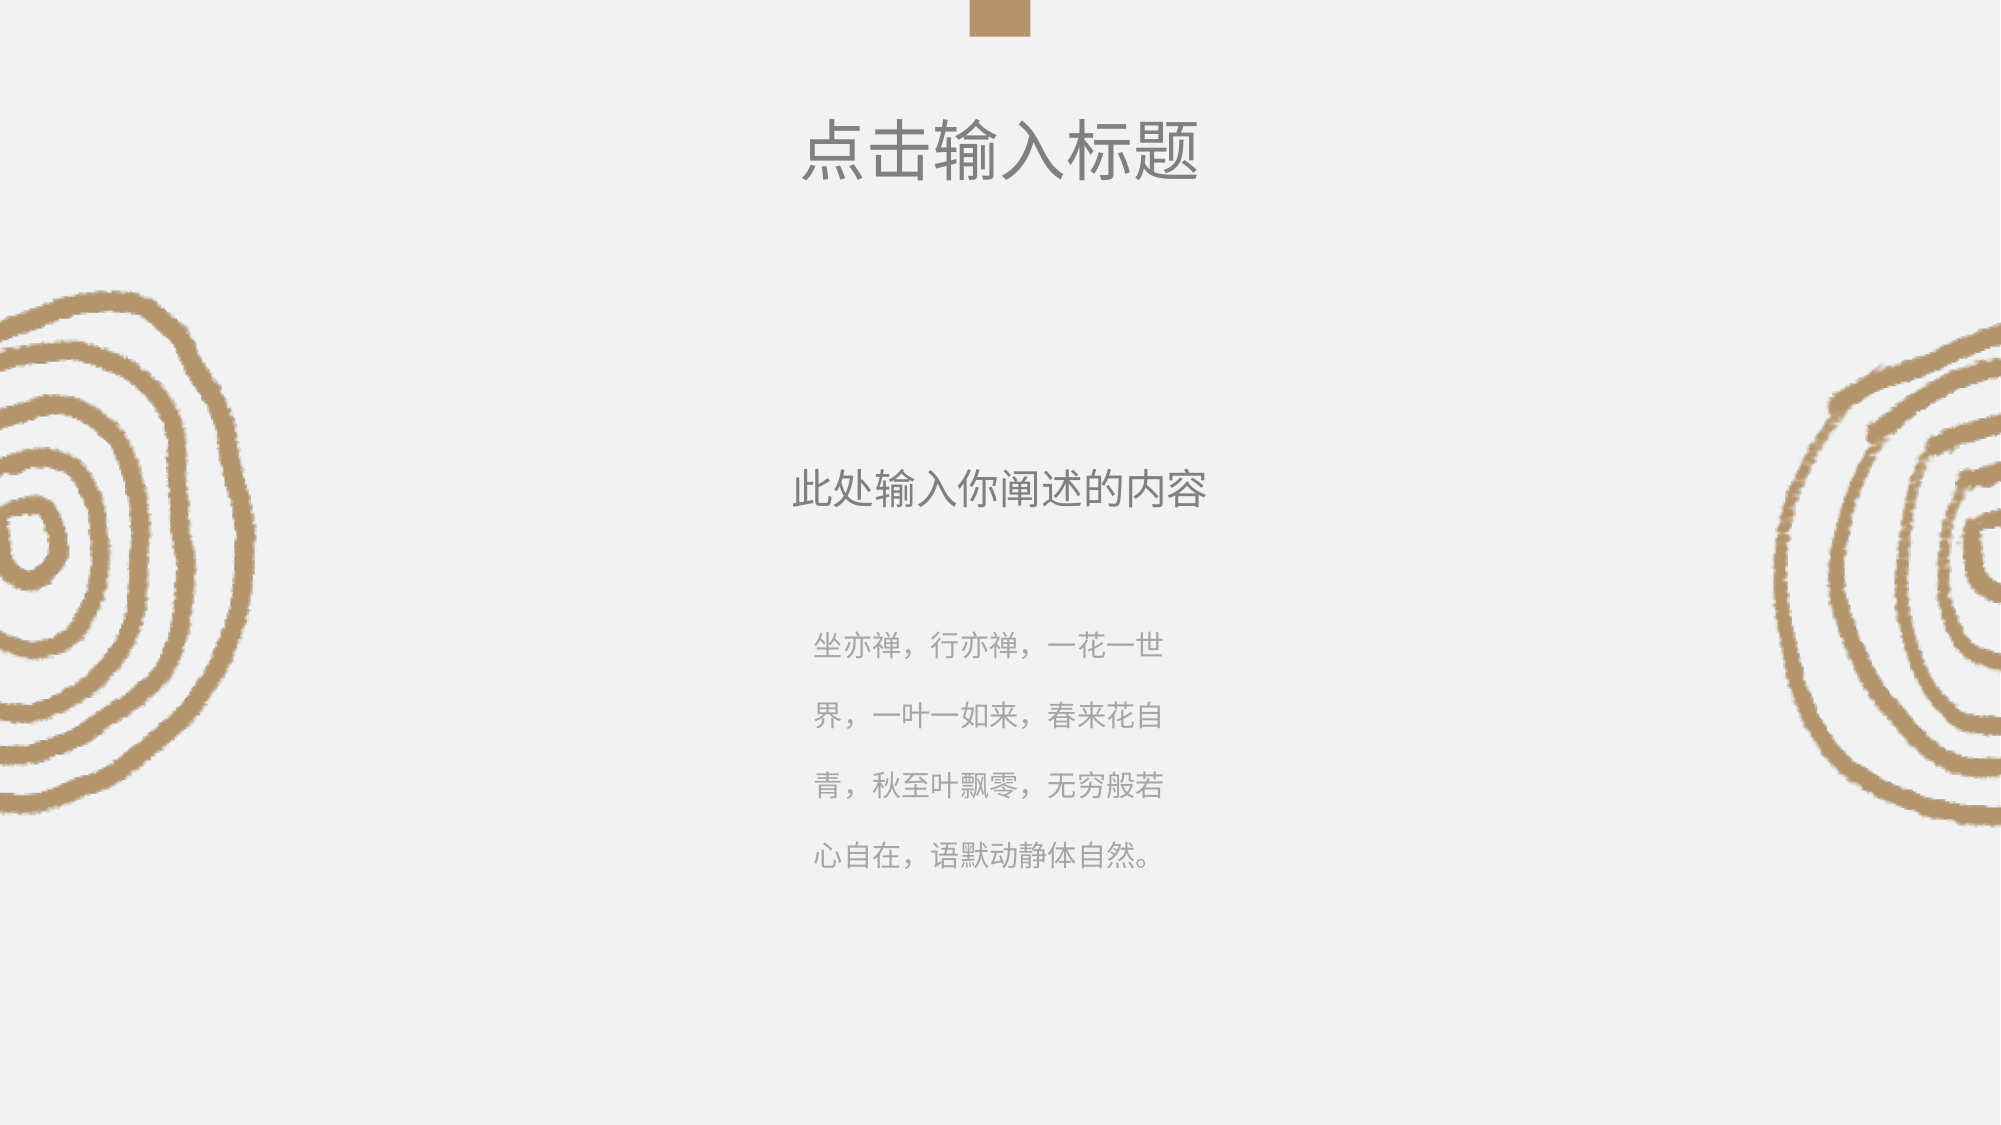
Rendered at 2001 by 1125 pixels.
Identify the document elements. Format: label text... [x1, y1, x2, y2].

text_box 点击输入标题 [784, 101, 1216, 197]
text_box 坐亦禅，行亦禅，一花一世界，一叶一如来，春来花自青，秋至叶飘零，无穷般若心自在，语默动静体自然。 [799, 584, 1201, 880]
picture [0, 278, 266, 822]
text_box [969, 0, 1031, 38]
text_box 此处输入你阐述的内容 [776, 430, 1224, 521]
picture [1762, 291, 2001, 834]
